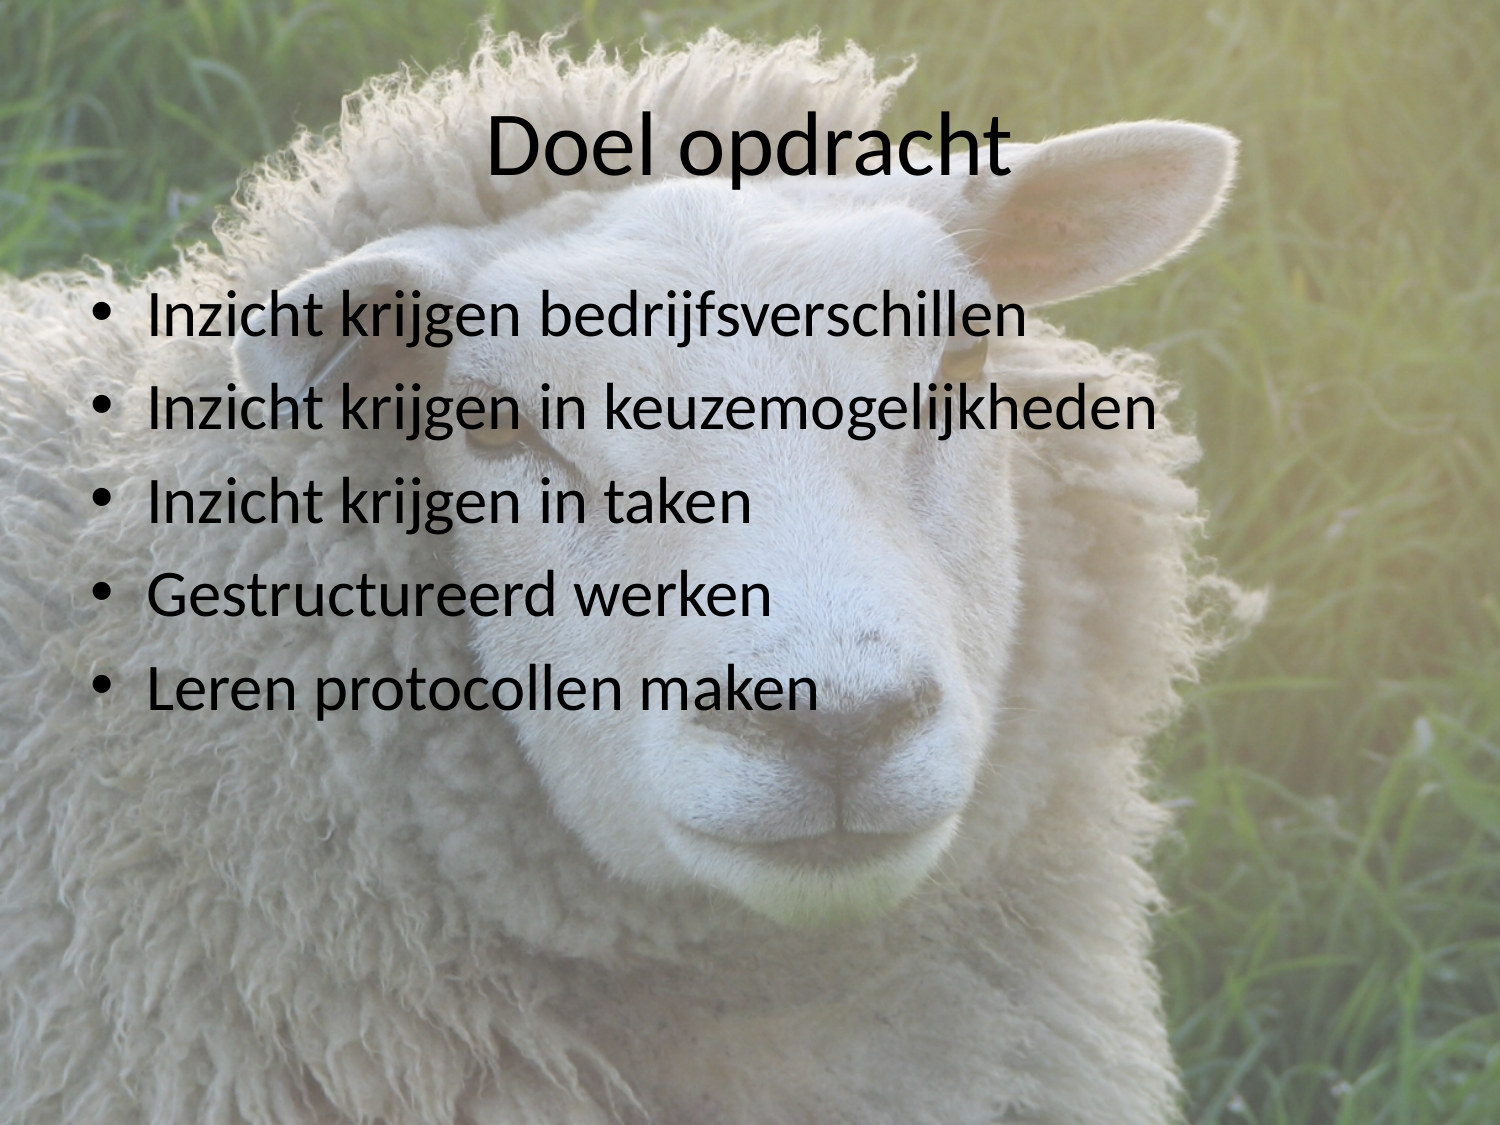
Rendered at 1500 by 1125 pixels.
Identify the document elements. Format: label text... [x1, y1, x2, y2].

list Inzicht krijgen bedrijfsverschillen Inzicht krijgen in keuzemogelijkheden Inzicht krijgen in taken Gestructureerd werken Leren protocollen maken [75, 262, 1425, 1005]
title Doel opdracht [75, 45, 1425, 233]
